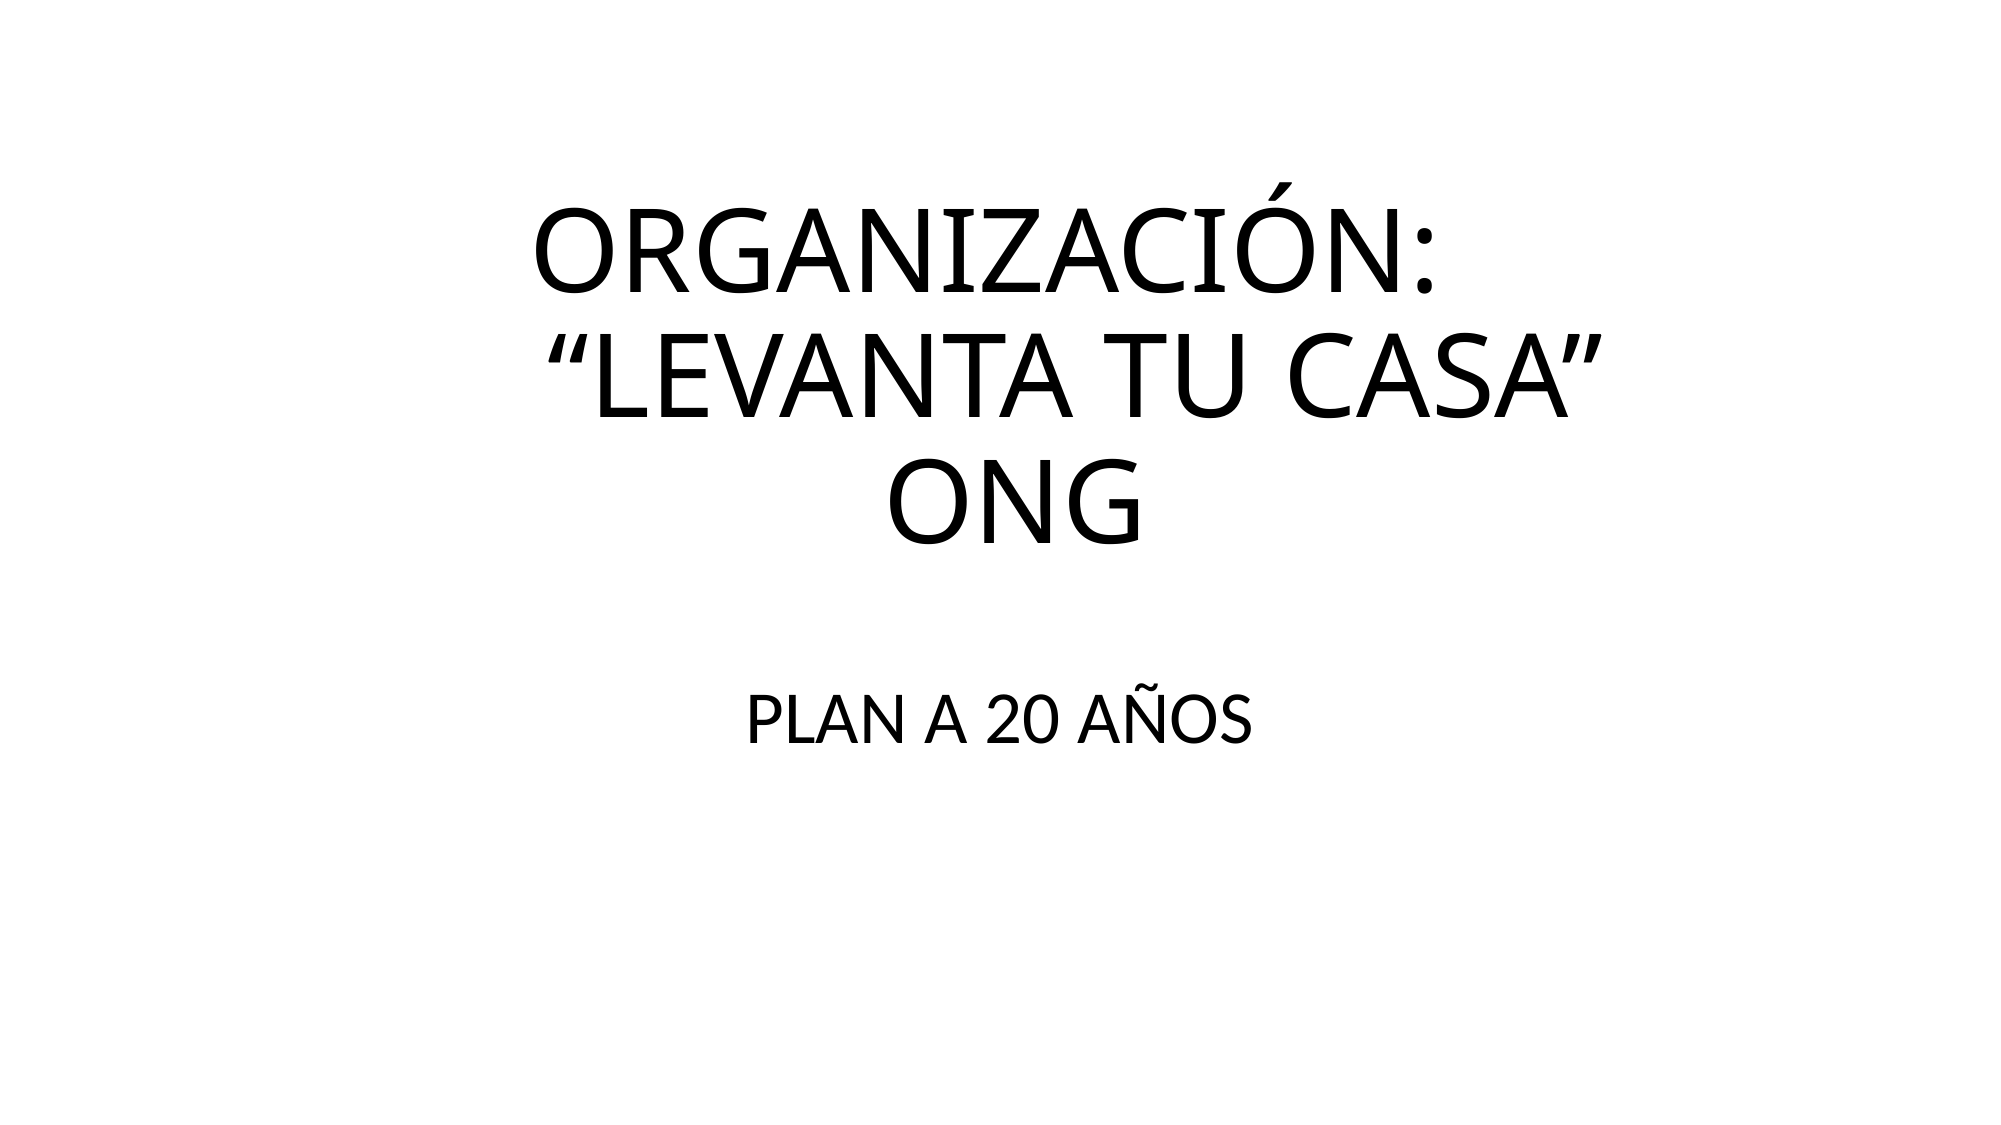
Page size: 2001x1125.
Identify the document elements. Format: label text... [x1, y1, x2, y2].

subtitle PLAN A 20 AÑOS [249, 590, 1750, 863]
title ORGANIZACIÓN: “LEVANTA TU CASA” ONG [249, 184, 1750, 576]
